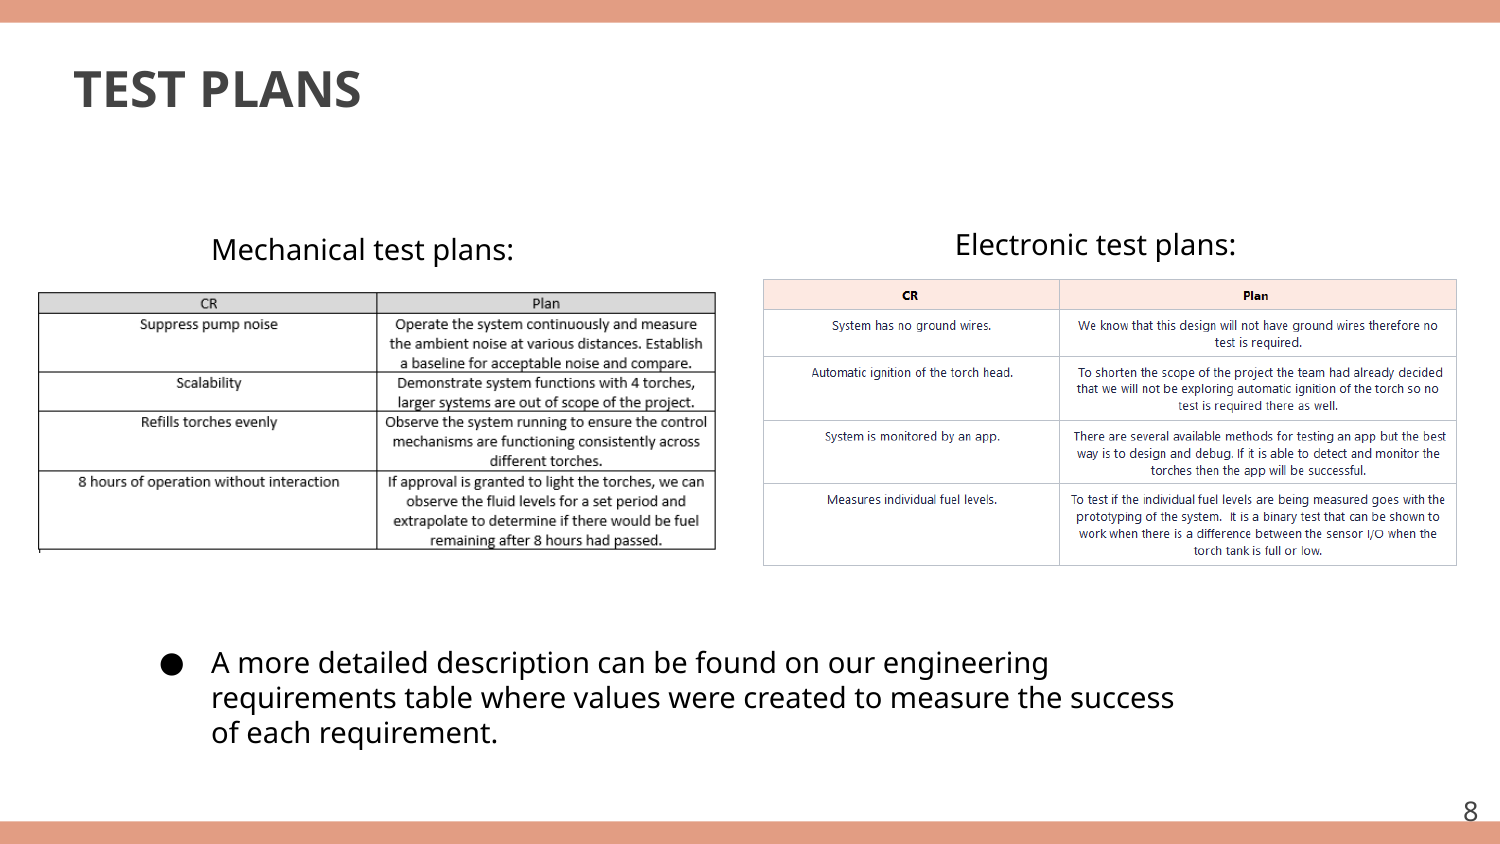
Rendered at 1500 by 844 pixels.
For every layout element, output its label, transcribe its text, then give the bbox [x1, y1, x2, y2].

text_box [0, 821, 1403, 844]
title TEST PLANS [58, 47, 537, 128]
text_box Electronic test plans: [939, 211, 1281, 275]
picture [760, 277, 1460, 567]
text_box [0, 0, 1500, 23]
text_box A more detailed description can be found on our engineering requirements table where values were created to measure the success of each requirement. [121, 628, 1208, 764]
text_box Mechanical test plans: [196, 215, 537, 281]
slide_number ‹#› [1403, 779, 1494, 844]
picture [36, 290, 719, 554]
text_box [1494, 821, 1500, 844]
